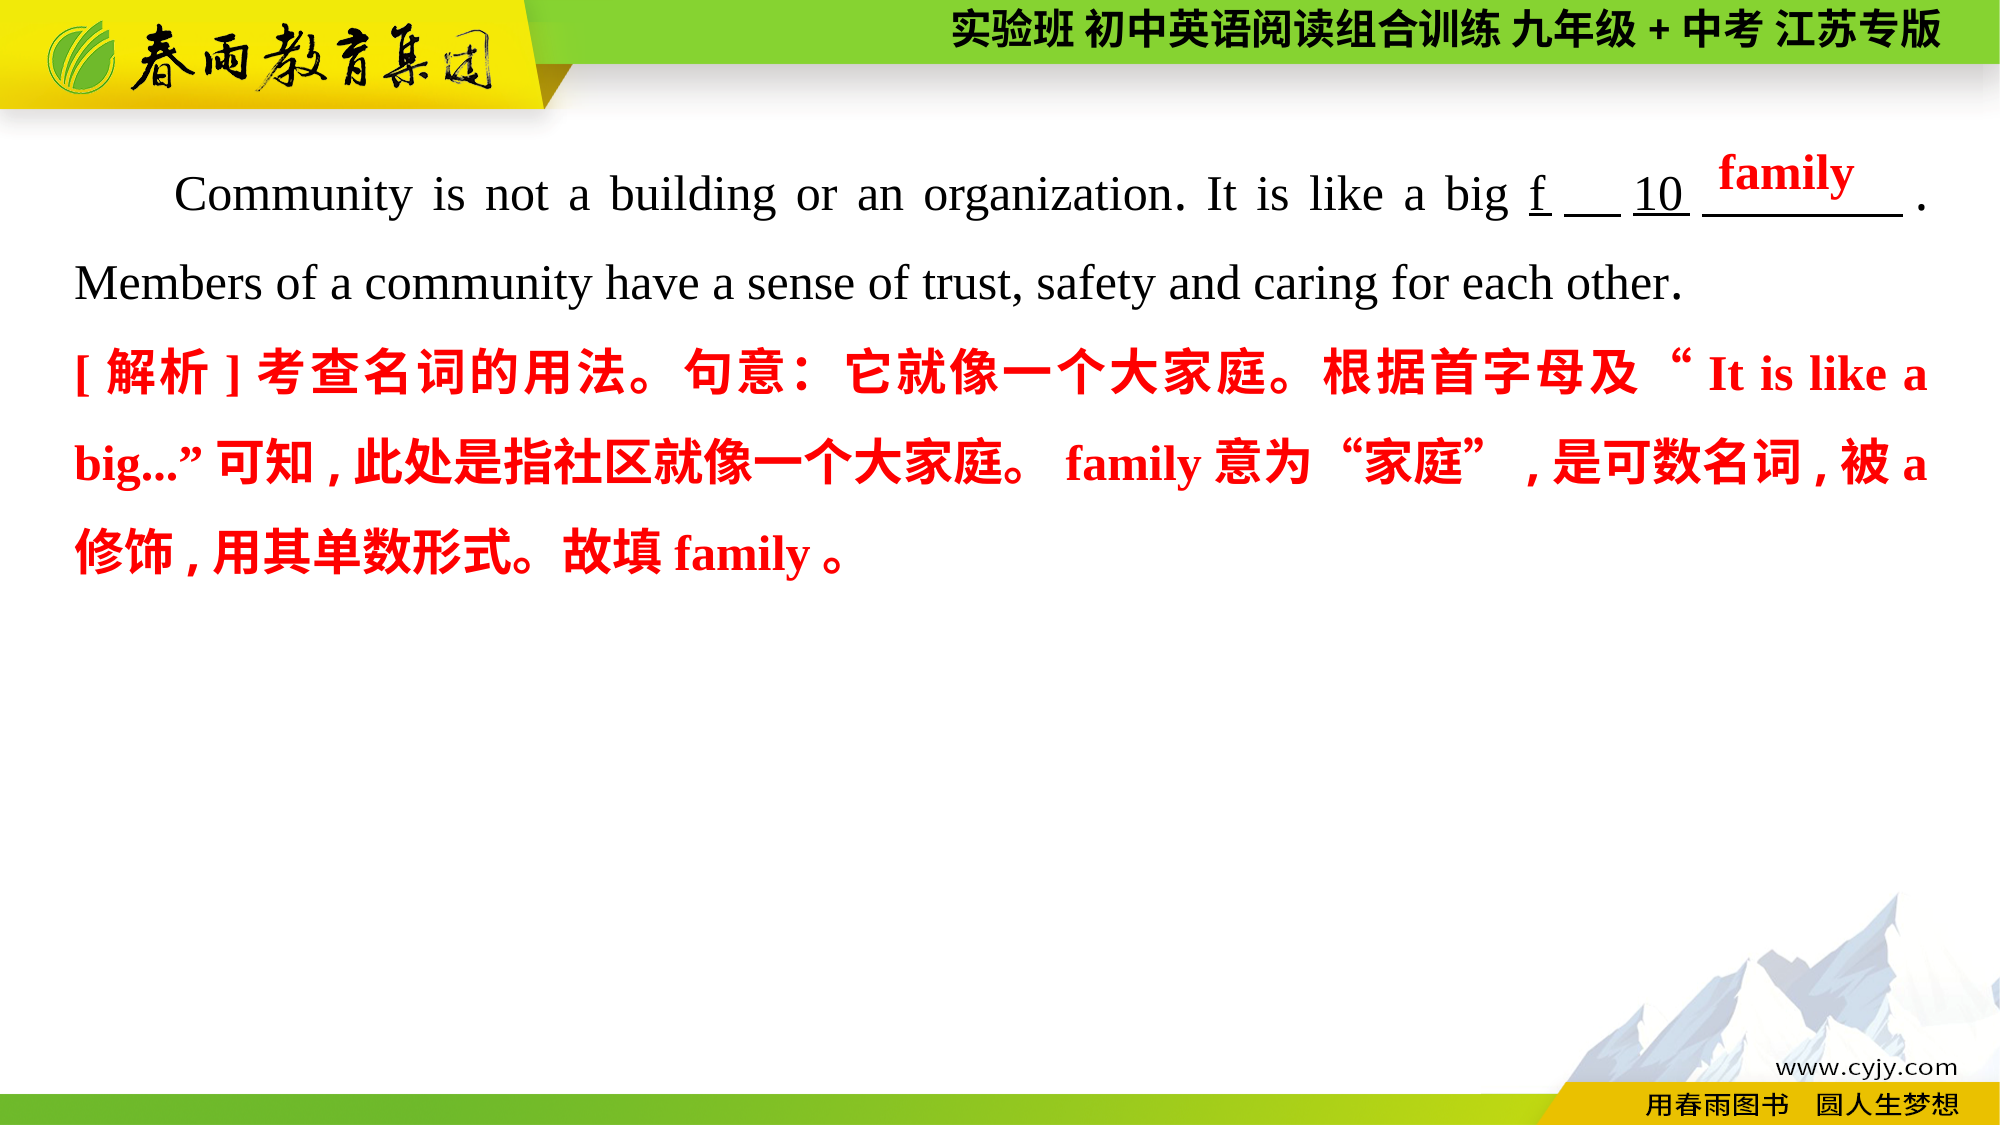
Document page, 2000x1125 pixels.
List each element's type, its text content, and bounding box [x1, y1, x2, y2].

text_box [解析]考查名词的用法。句意：它就像一个大家庭。根据首字母及“It is like a big...”可知,此处是指社区就像一个大家庭。family意为“家庭”,是可数名词,被a修饰,用其单数形式。故填family。 [59, 302, 1944, 588]
picture [0, 0, 2000, 1125]
text_box family [1703, 131, 1870, 207]
list Community is not a building or an organization. It is like a big f 10 . Members of a community have a sense of trust, safety and caring for each other. [59, 122, 1944, 302]
